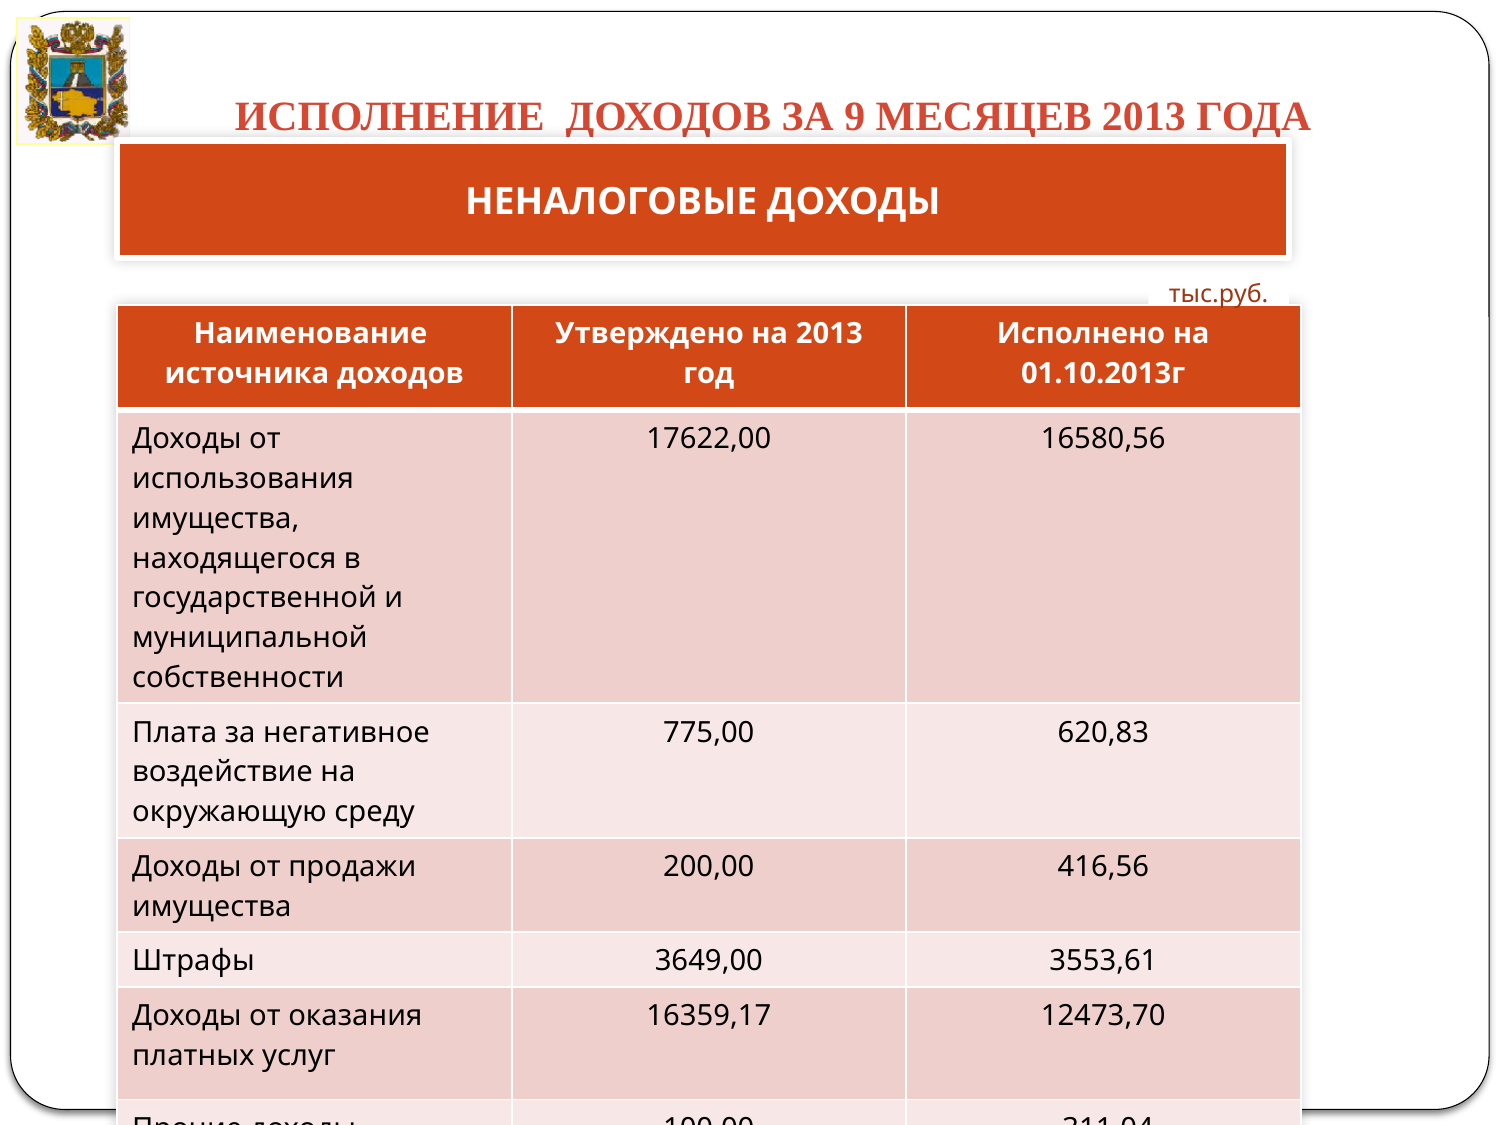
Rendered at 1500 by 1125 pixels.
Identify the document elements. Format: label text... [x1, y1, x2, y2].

table_cell 3553,61 [907, 933, 1300, 986]
table_cell 12473,70 [907, 988, 1300, 1099]
table_cell 100,00 [513, 1100, 905, 1125]
table_cell Штрафы [118, 933, 511, 986]
table_cell Доходы от оказания платных услуг [118, 988, 511, 1099]
table_cell 17622,00 [513, 413, 905, 702]
table_header Исполнено на 01.10.2013г [907, 306, 1300, 407]
table_cell 16580,56 [907, 413, 1300, 702]
table_cell Доходы от продажи имущества [118, 839, 511, 931]
title ИСПОЛНЕНИЕ ДОХОДОВ ЗА 9 МЕСЯЦЕВ 2013 ГОДА [152, 23, 1395, 155]
table_cell Прочие доходы [118, 1100, 511, 1125]
table_cell 200,00 [513, 839, 905, 931]
table_cell 775,00 [513, 704, 905, 837]
table_cell 620,83 [907, 704, 1300, 837]
text_box НЕНАЛОГОВЫЕ ДОХОДЫ [114, 137, 1292, 261]
table_cell 3649,00 [513, 933, 905, 986]
table_header Наименование источника доходов [118, 306, 511, 407]
table_cell 416,56 [907, 839, 1300, 931]
table_cell -311,04 [907, 1100, 1300, 1125]
table_header Утверждено на 2013 год [513, 306, 905, 407]
text_box тыс.руб. [1147, 280, 1290, 306]
picture [17, 18, 130, 144]
table_cell 16359,17 [513, 988, 905, 1099]
table_cell Плата за негативное воздействие на окружающую среду [118, 704, 511, 837]
table_cell Доходы от использования имущества, находящегося в государственной и муниципальной собственности [118, 413, 511, 702]
